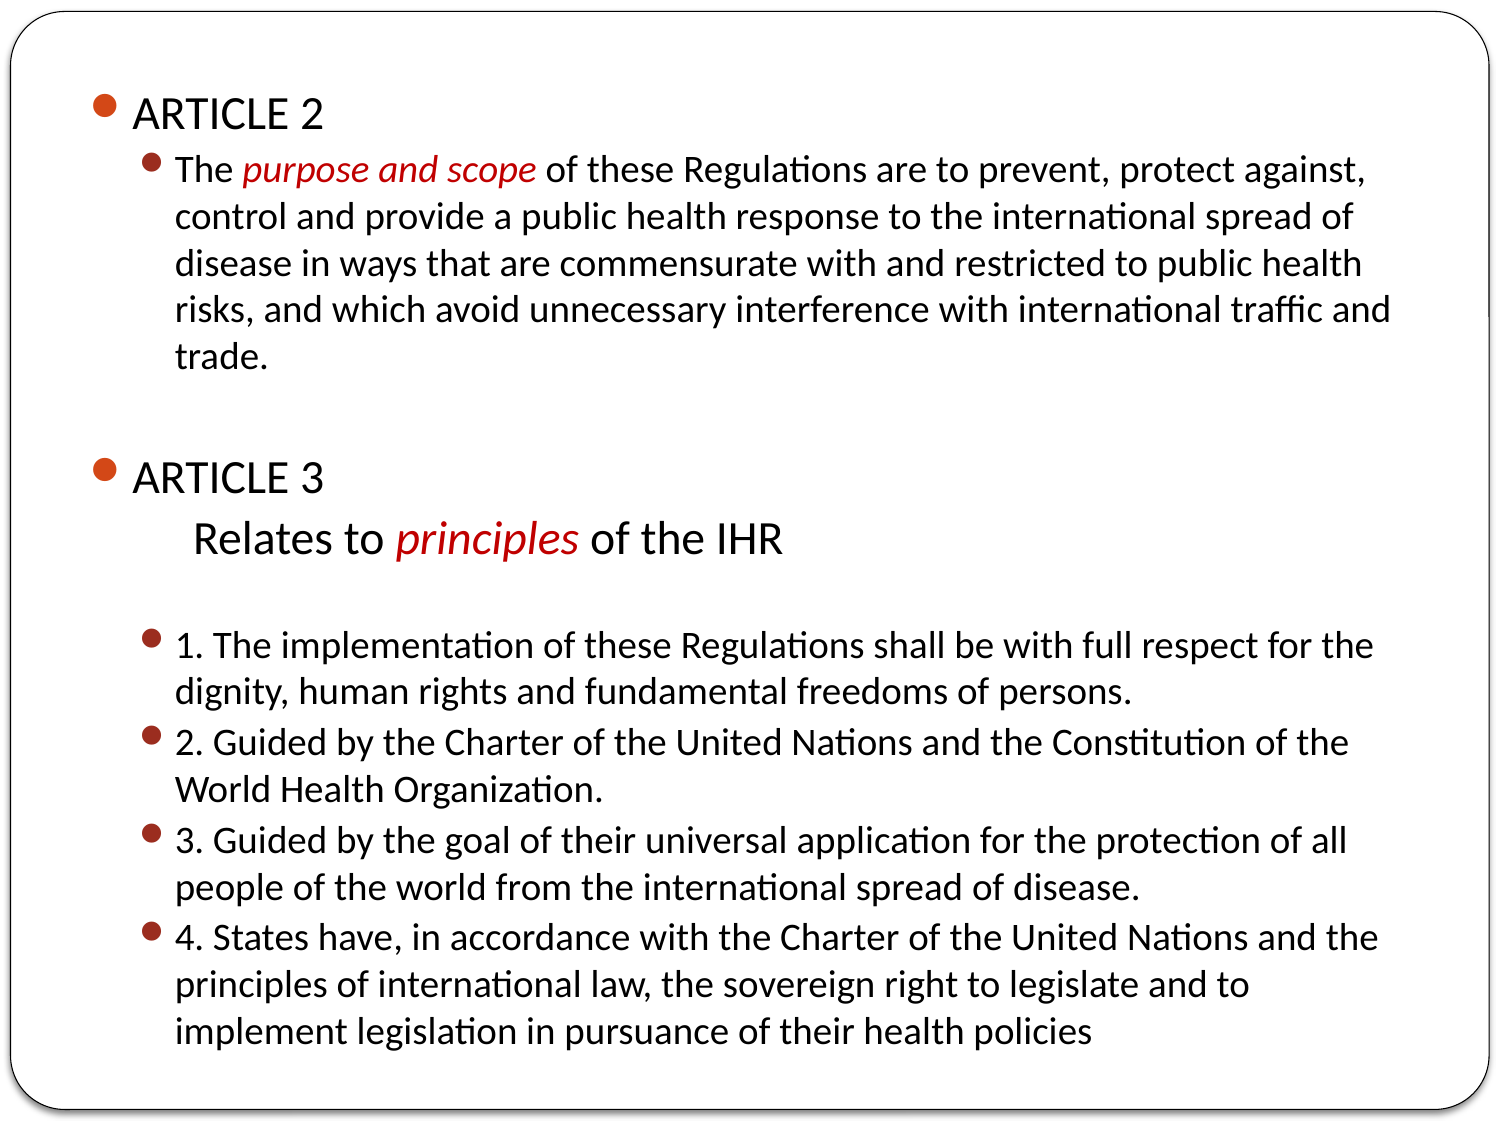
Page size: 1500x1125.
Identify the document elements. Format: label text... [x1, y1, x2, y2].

list ARTICLE 2 The purpose and scope of these Regulations are to prevent, protect against, control and provide a public health response to the international spread of disease in ways that are commensurate with and restricted to public health risks, and which avoid unnecessary interference with international traffic and trade. ARTICLE 3 Relates to principles of the IHR 1. The implementation of these Regulations shall be with full respect for the dignity, human rights and fundamental freedoms of persons. 2. Guided by the Charter of the United Nations and the Constitution of the World Health Organization. 3. Guided by the goal of their universal application for the protection of all people of the world from the international spread of disease. 4. States have, in accordance with the Charter of the United Nations and the principles of international law, the sovereign right to legislate and to implement legislation in pursuance of their health policies [75, 75, 1425, 1075]
